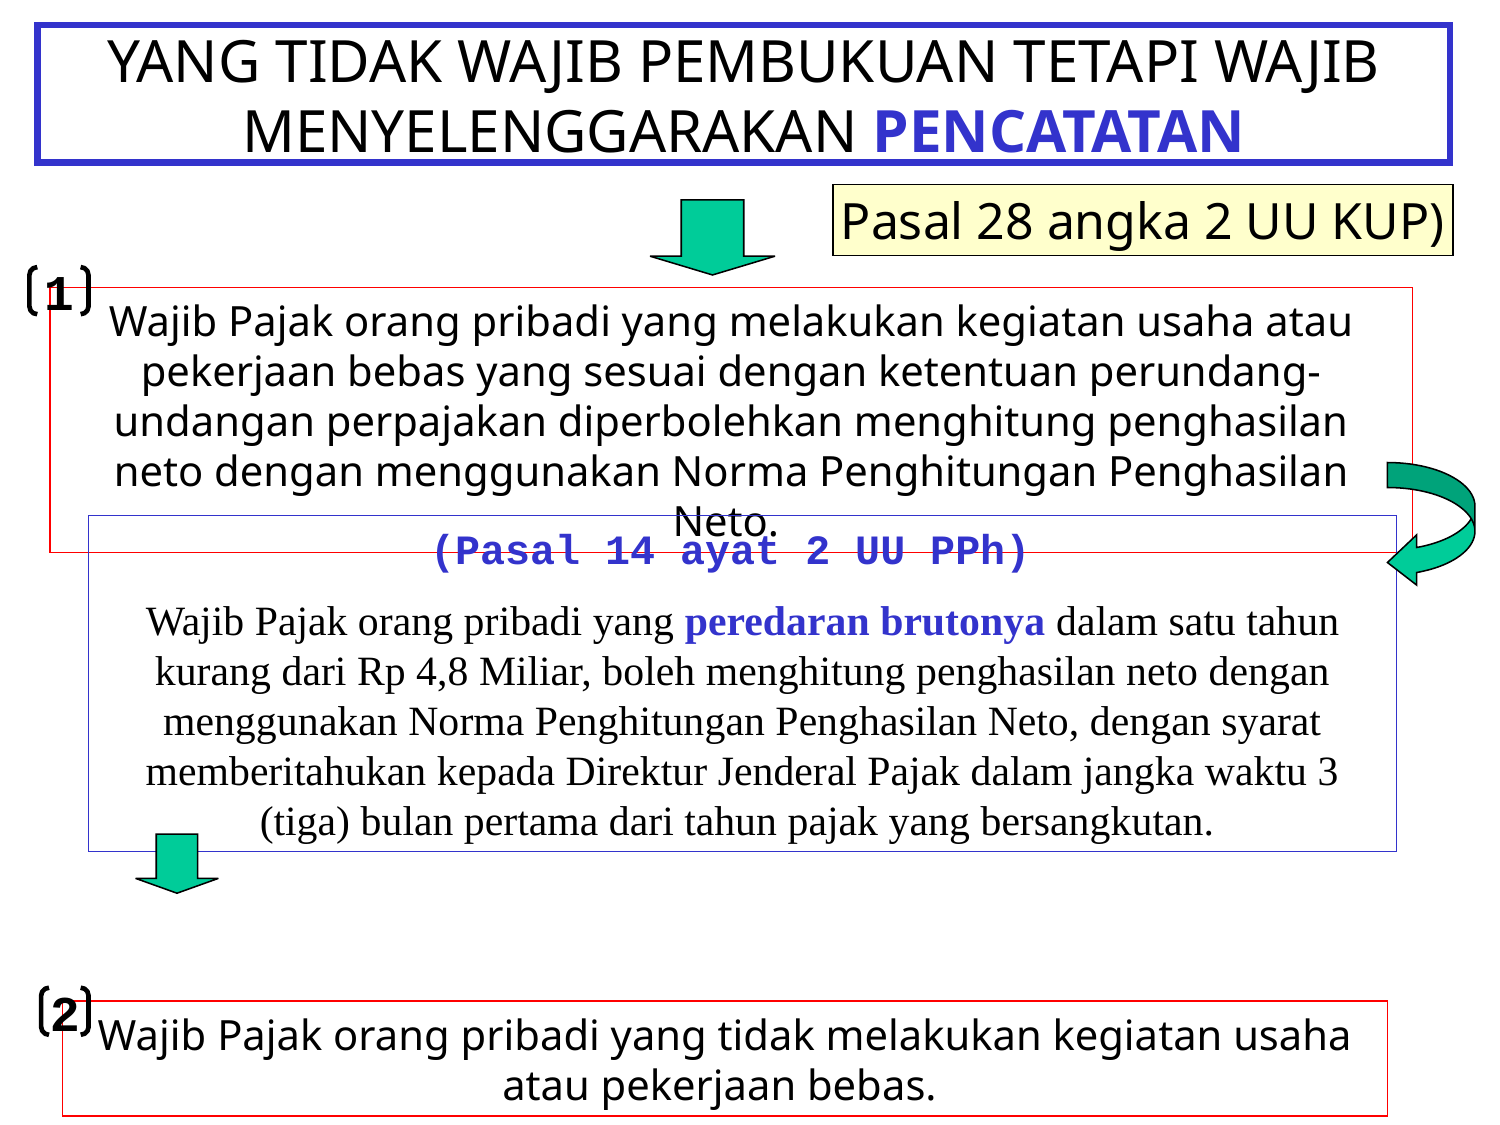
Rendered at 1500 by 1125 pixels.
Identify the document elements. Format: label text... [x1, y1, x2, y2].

text_box [135, 834, 219, 894]
text_box [1387, 462, 1475, 586]
text_box (Pasal 14 ayat 2 UU PPh) Wajib Pajak orang pribadi yang peredaran brutonya dalam satu tahun kurang dari Rp 4,8 Miliar, boleh menghitung penghasilan neto dengan menggunakan Norma Penghitungan Penghasilan Neto, dengan syarat memberitahukan kepada Direktur Jenderal Pajak dalam jangka waktu 3 (tiga) bulan pertama dari tahun pajak yang bersangkutan. [88, 515, 1397, 852]
title YANG TIDAK WAJIB PEMBUKUAN TETAPI WAJIB MENYELENGGARAKAN PENCATATAN [37, 24, 1451, 163]
text_box [650, 199, 776, 275]
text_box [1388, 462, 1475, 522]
text_box Wajib Pajak orang pribadi yang melakukan kegiatan usaha atau pekerjaan bebas yang sesuai dengan ketentuan perundang-undangan perpajakan diperbolehkan menghitung penghasilan neto dengan menggunakan Norma Penghitungan Penghasilan Neto. [49, 287, 1413, 553]
text_box 2 [41, 987, 89, 1035]
text_box Pasal 28 angka 2 UU KUP) [832, 184, 1453, 256]
text_box Wajib Pajak orang pribadi yang tidak melakukan kegiatan usaha atau pekerjaan bebas. [62, 1000, 1388, 1116]
text_box 1 [29, 267, 89, 315]
